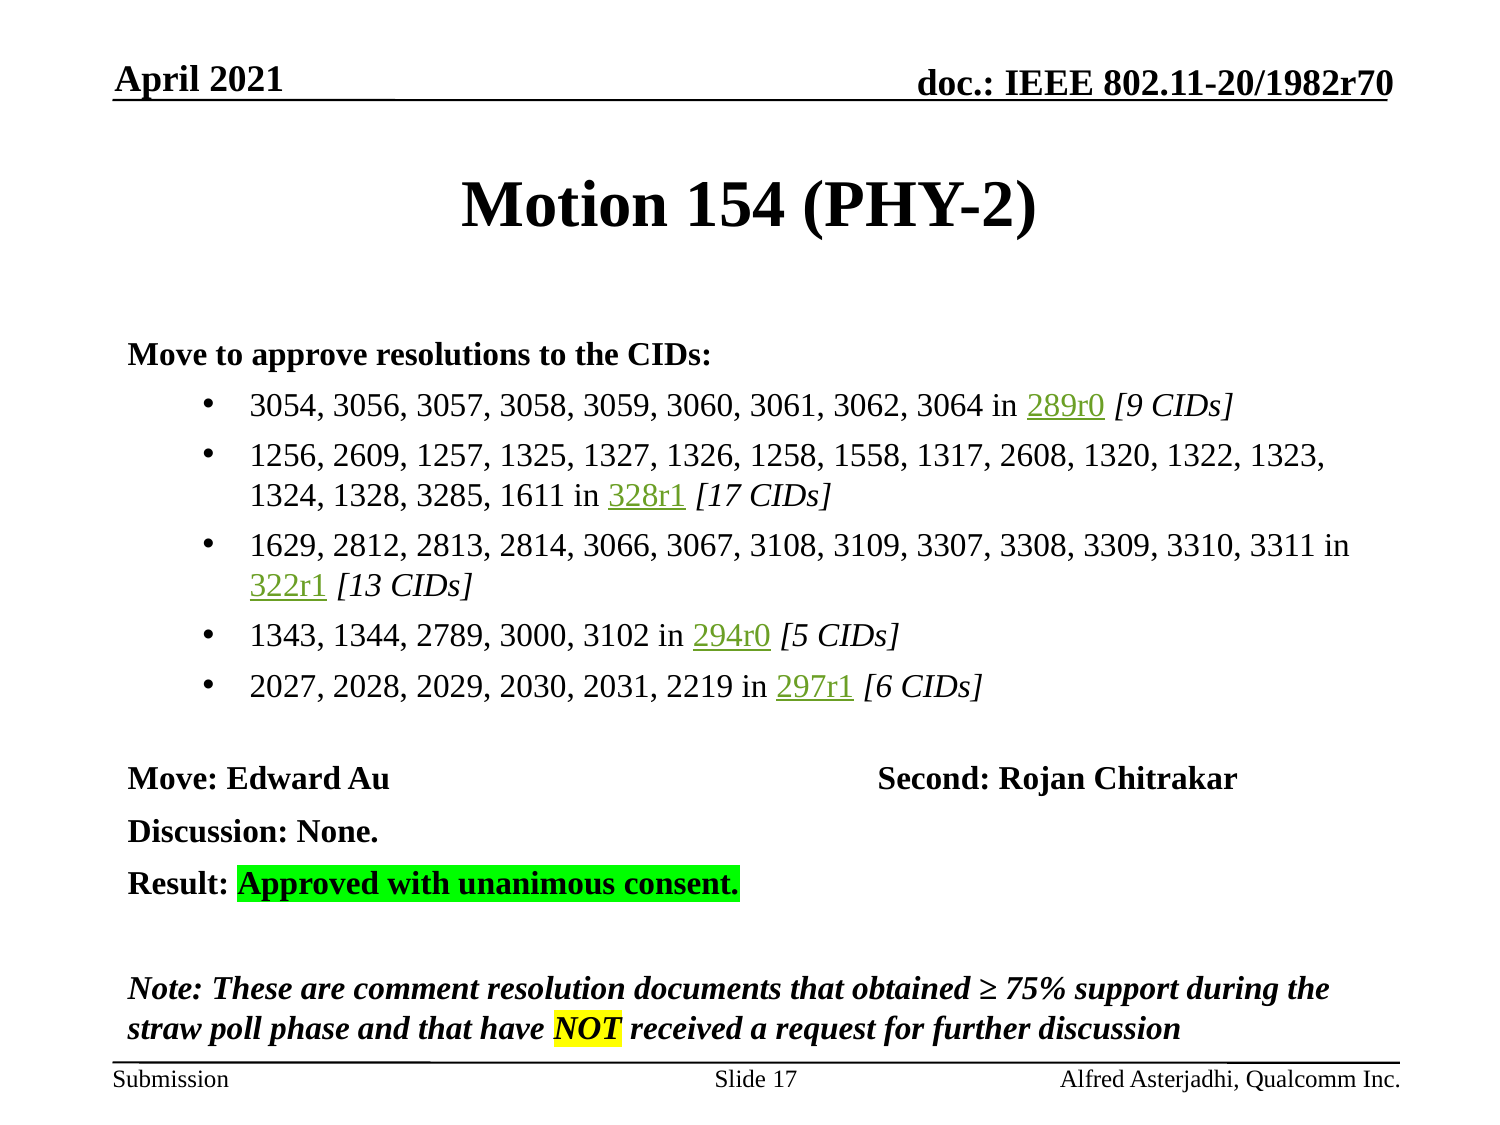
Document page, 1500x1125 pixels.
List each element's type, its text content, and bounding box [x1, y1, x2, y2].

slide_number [114, 54, 423, 100]
title Motion 154 (PHY-2) [112, 112, 1388, 288]
footer Alfred Asterjadhi, Qualcomm Inc. [878, 1061, 1402, 1093]
slide_number Slide 17 [712, 1061, 800, 1123]
list Move to approve resolutions to the CIDs: 3054, 3056, 3057, 3058, 3059, 3060, 3061, 3062, 3064 in 289r0 [9 CIDs] 1256, 2609, 1257, 1325, 1327, 1326, 1258, 1558, 1317, 2608, 1320, 1322, 1323, 1324, 1328, 3285, 1611 in 328r1 [17 CIDs] 1629, 2812, 2813, 2814, 3066, 3067, 3108, 3109, 3307, 3308, 3309, 3310, 3311 in 322r1 [13 CIDs] 1343, 1344, 2789, 3000, 3102 in 294r0 [5 CIDs] 2027, 2028, 2029, 2030, 2031, 2219 in 297r1 [6 CIDs] Move: Edward Au Second: Rojan Chitrakar Discussion: None. Result: Approved with unanimous consent. Note: These are comment resolution documents that obtained ≥ 75% support during the straw poll phase and that have NOT received a request for further discussion [112, 324, 1388, 1000]
